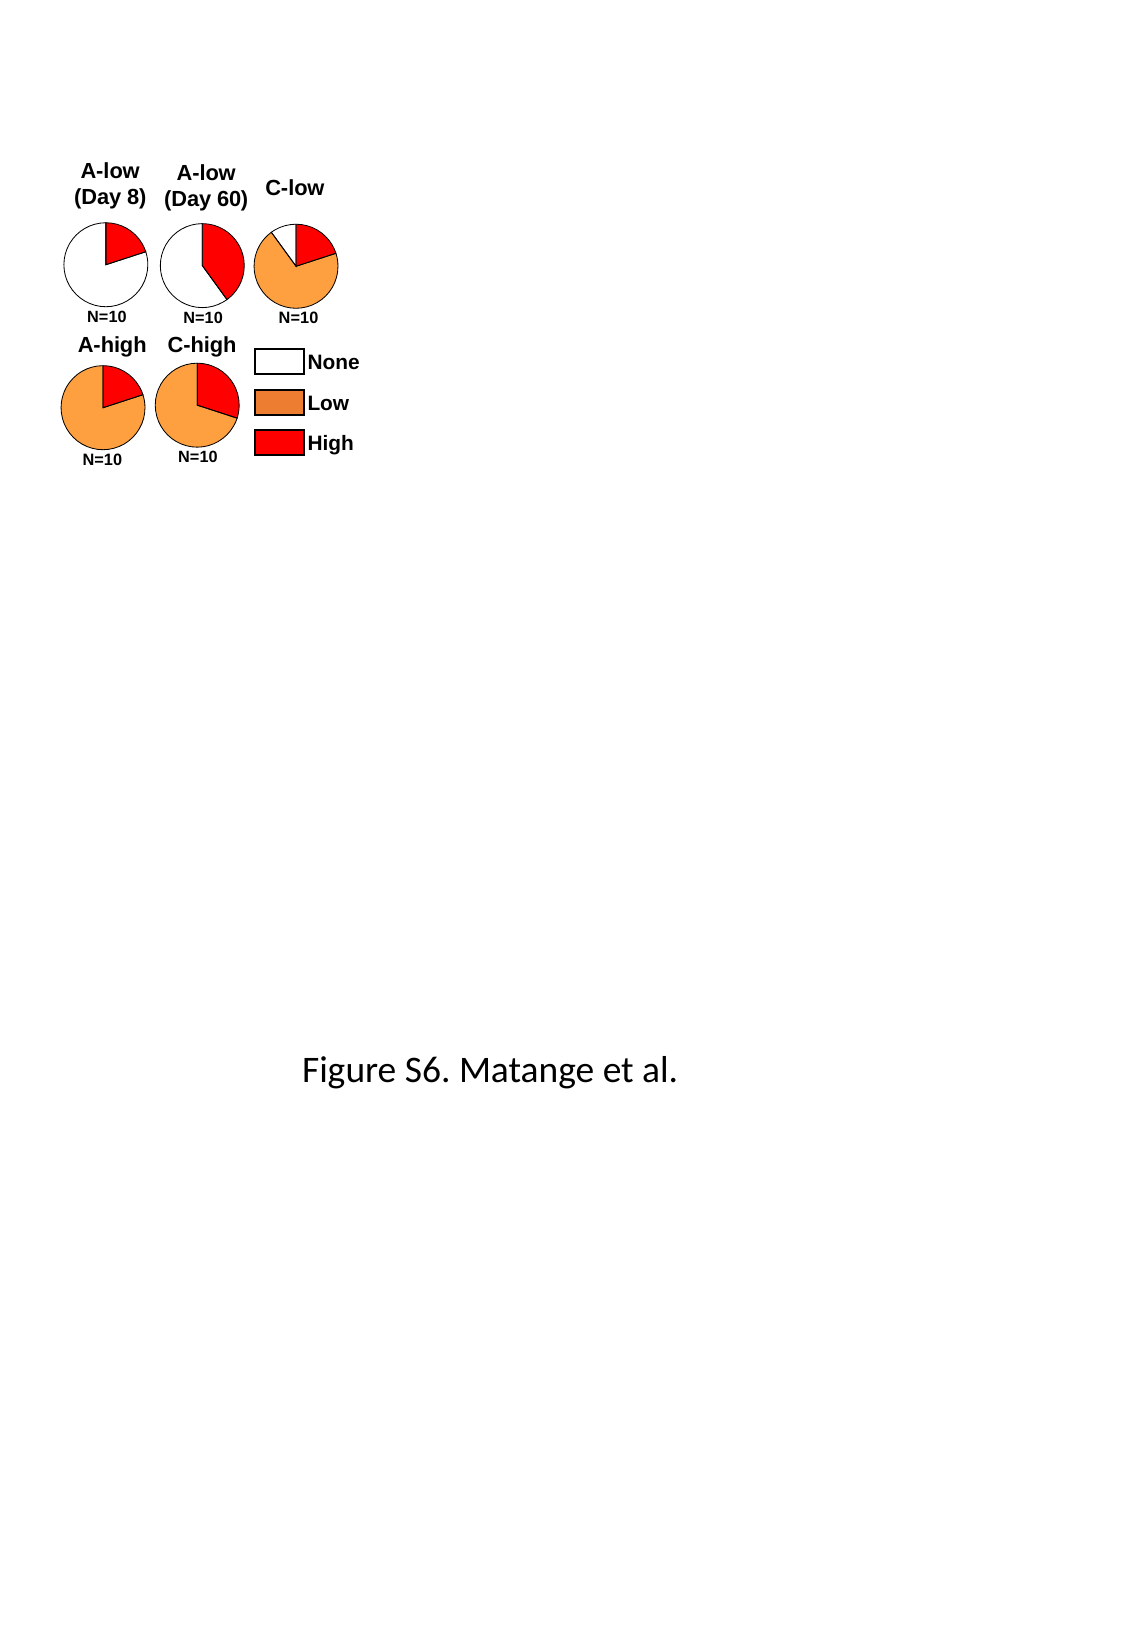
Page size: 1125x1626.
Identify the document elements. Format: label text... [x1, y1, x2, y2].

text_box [254, 422, 370, 463]
text_box A-high [63, 332, 153, 365]
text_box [151, 358, 244, 473]
text_box A-low (Day 60) [149, 151, 264, 219]
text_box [59, 218, 153, 332]
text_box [249, 220, 343, 334]
text_box A-low (Day 8) [45, 149, 175, 217]
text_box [254, 381, 365, 422]
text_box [56, 361, 150, 476]
text_box C-low [264, 166, 340, 208]
text_box C-high [153, 323, 252, 365]
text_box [156, 219, 249, 333]
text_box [254, 341, 376, 382]
text_box Figure S6. Matange et al. [287, 1037, 888, 1098]
